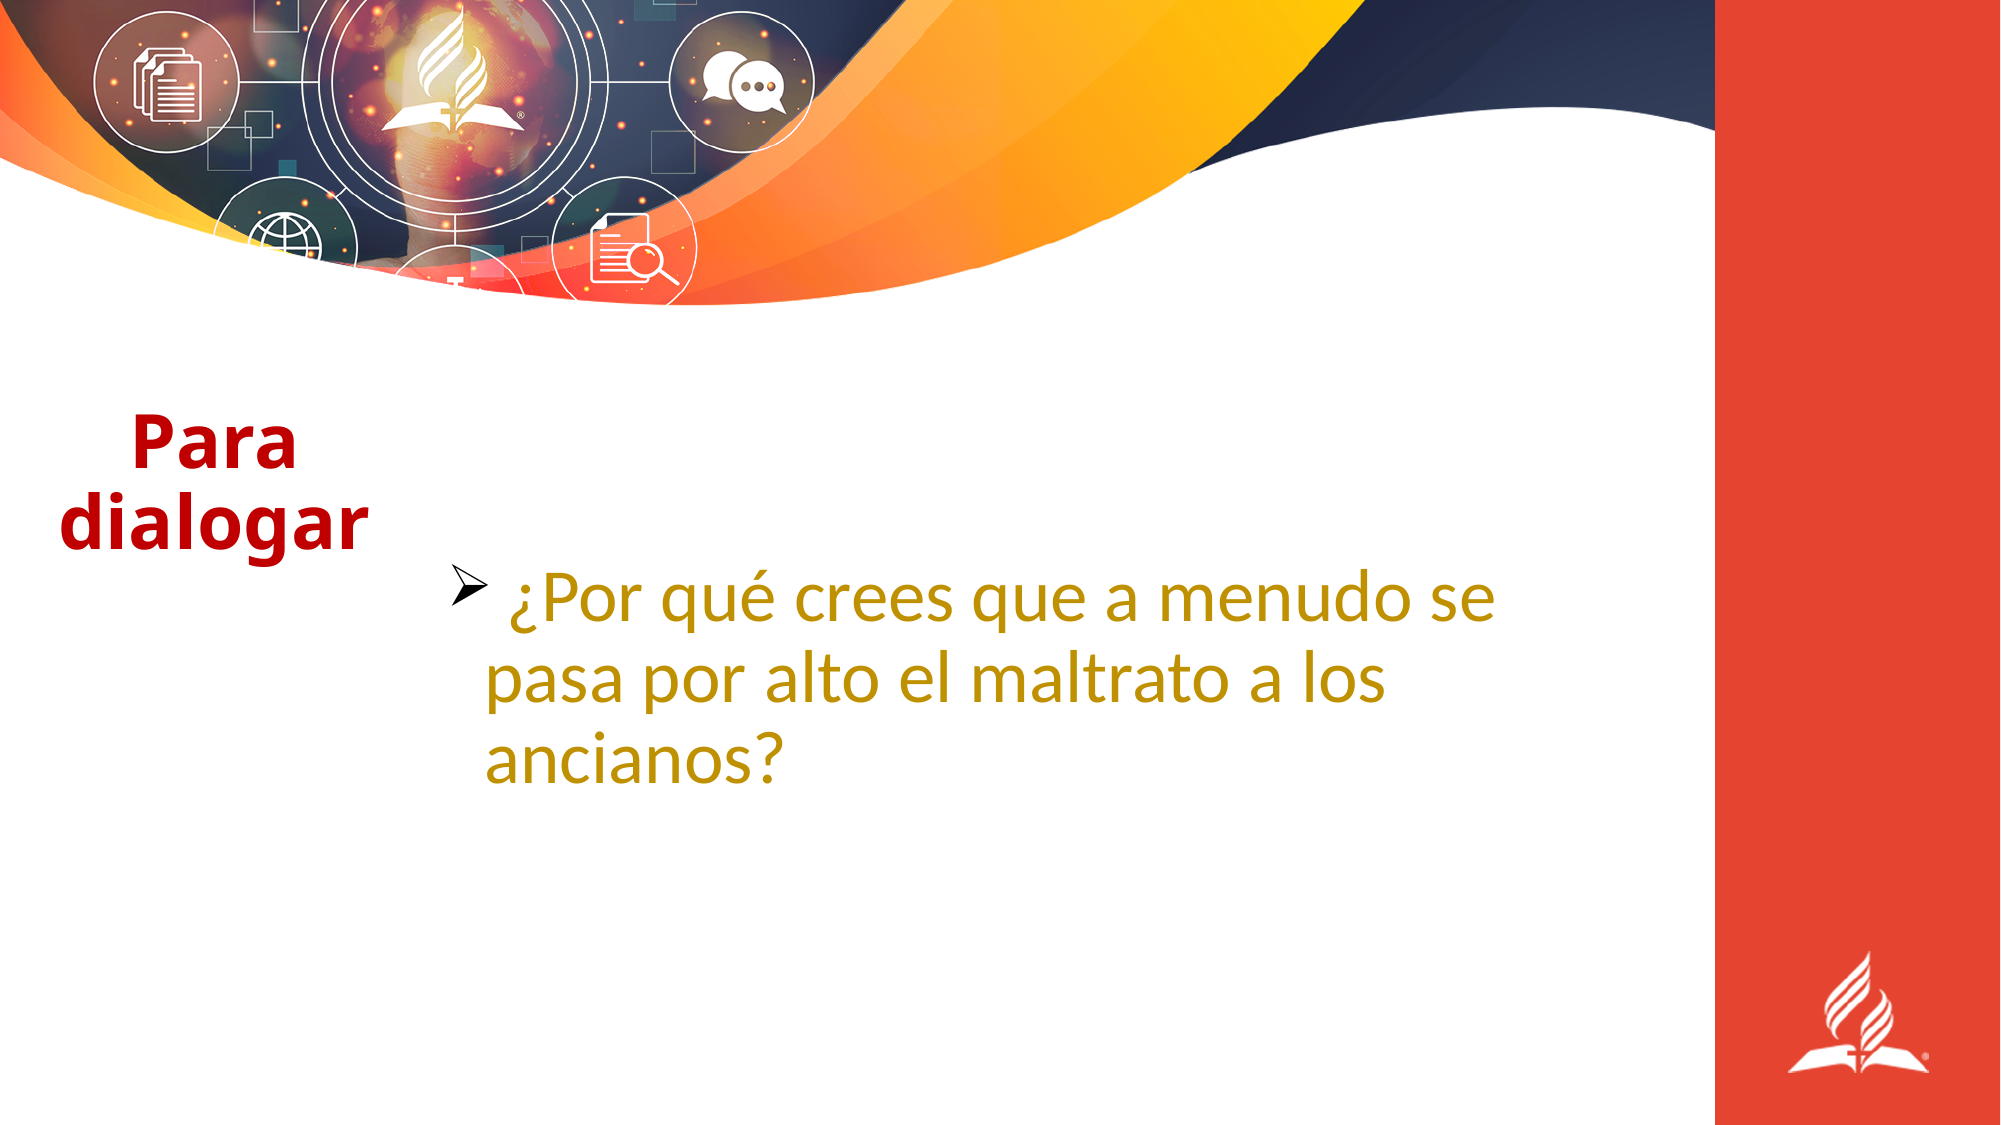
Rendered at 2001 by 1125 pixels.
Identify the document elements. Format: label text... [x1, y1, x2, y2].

picture [0, 0, 2001, 1125]
list ¿Por qué crees que a menudo se pasa por alto el maltrato a los ancianos? [431, 290, 1663, 1064]
title Para dialogar [42, 290, 407, 1064]
